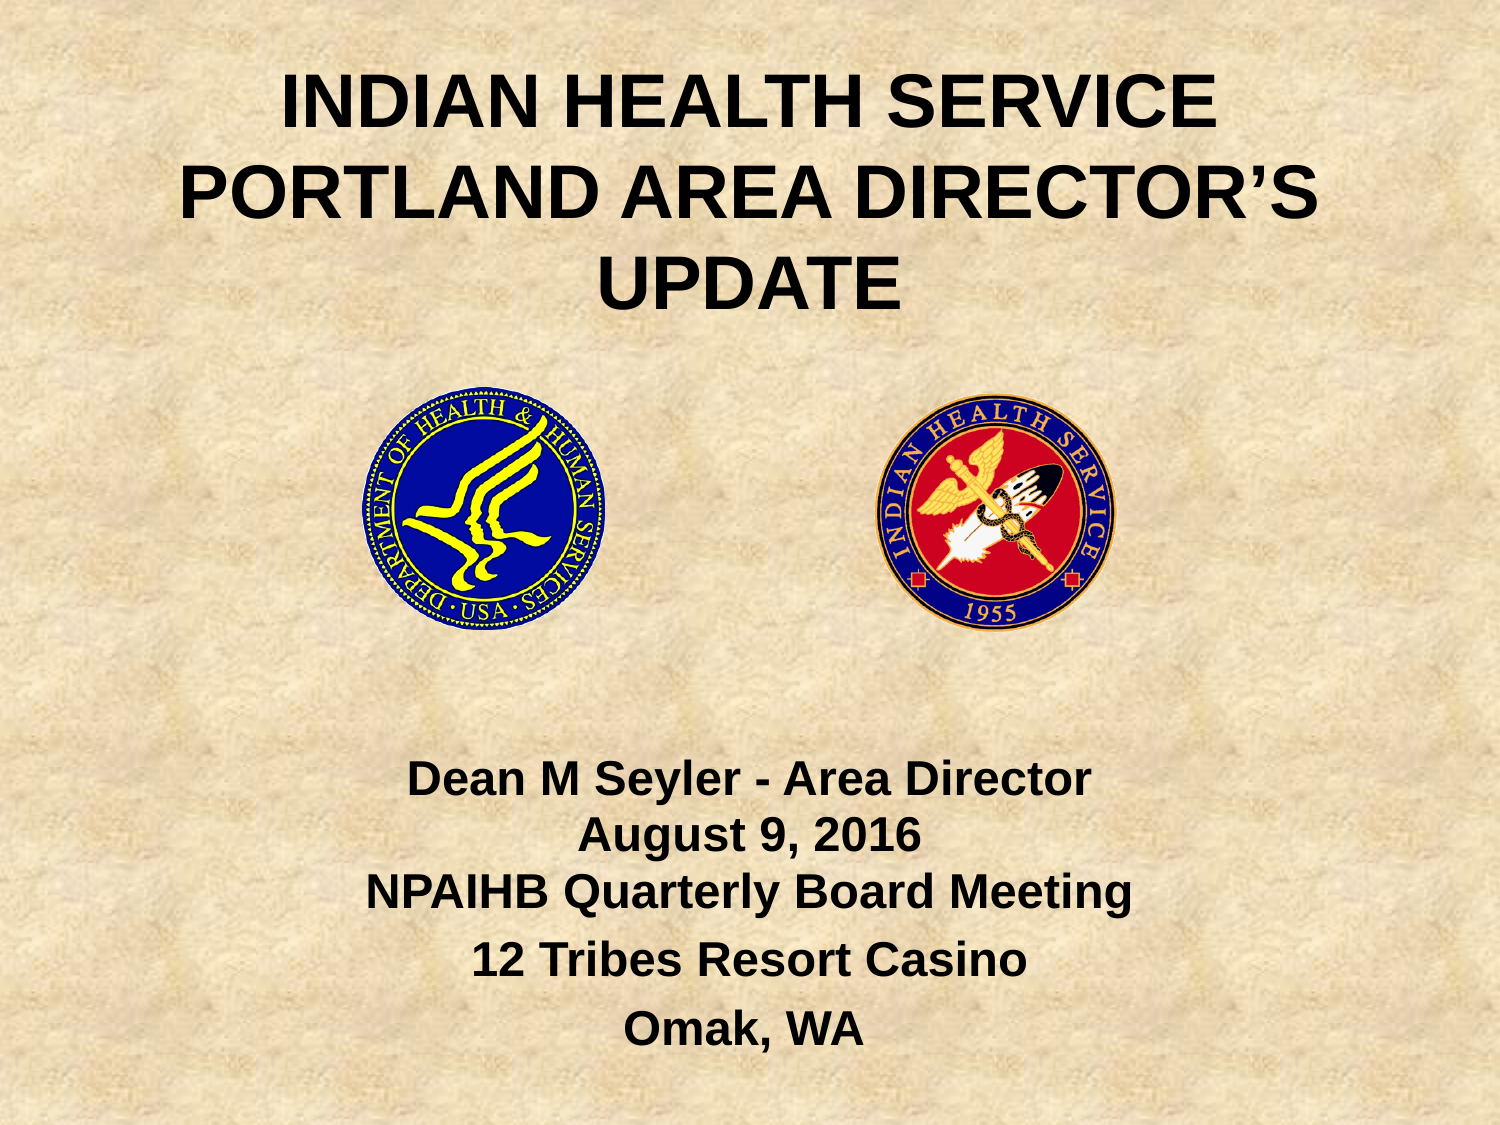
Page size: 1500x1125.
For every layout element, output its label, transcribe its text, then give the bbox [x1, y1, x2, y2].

subtitle Dean M Seyler - Area Director August 9, 2016 NPAIHB Quarterly Board Meeting 12 Tribes Resort Casino Omak, WA [112, 750, 1388, 1063]
title Indian Health Service Portland Area Director’s Update [75, 50, 1425, 325]
picture [0, 1, 1500, 1125]
